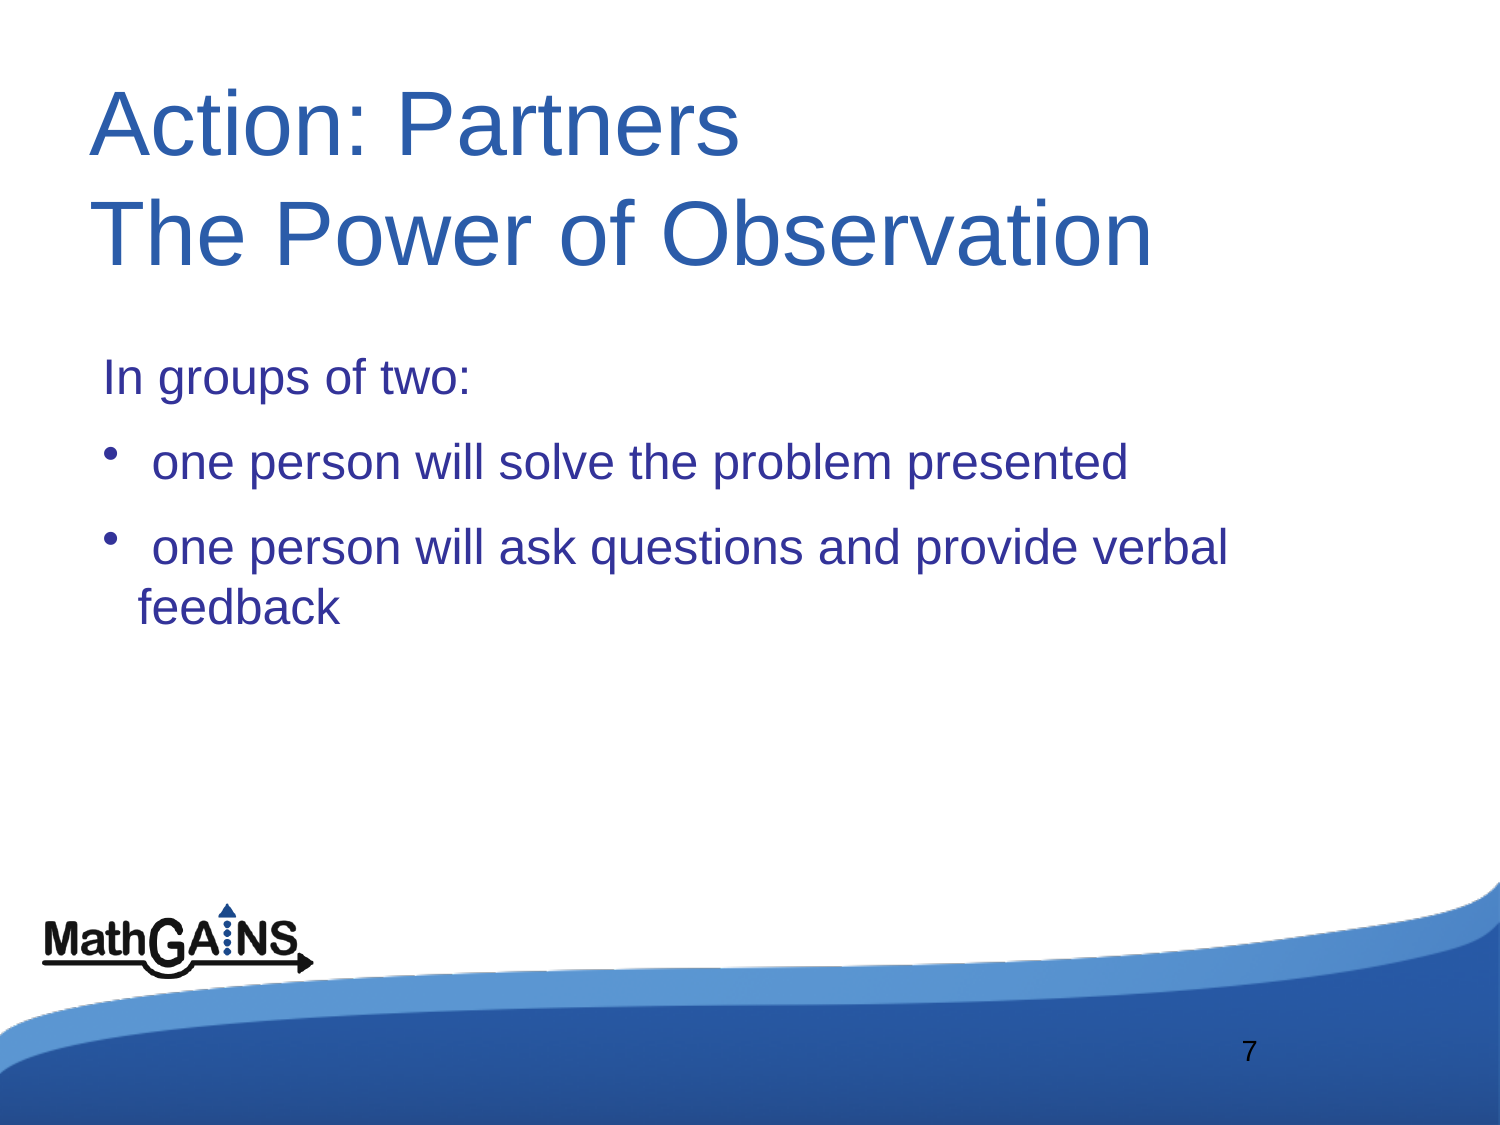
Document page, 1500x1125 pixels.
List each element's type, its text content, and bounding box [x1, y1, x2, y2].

title Action: Partners The Power of Observation [74, 49, 1426, 299]
picture [0, 878, 1500, 1125]
slide_number 7 [1223, 1023, 1277, 1075]
text_box In groups of two: one person will solve the problem presented one person will ask questions and provide verbal feedback [87, 337, 1388, 643]
